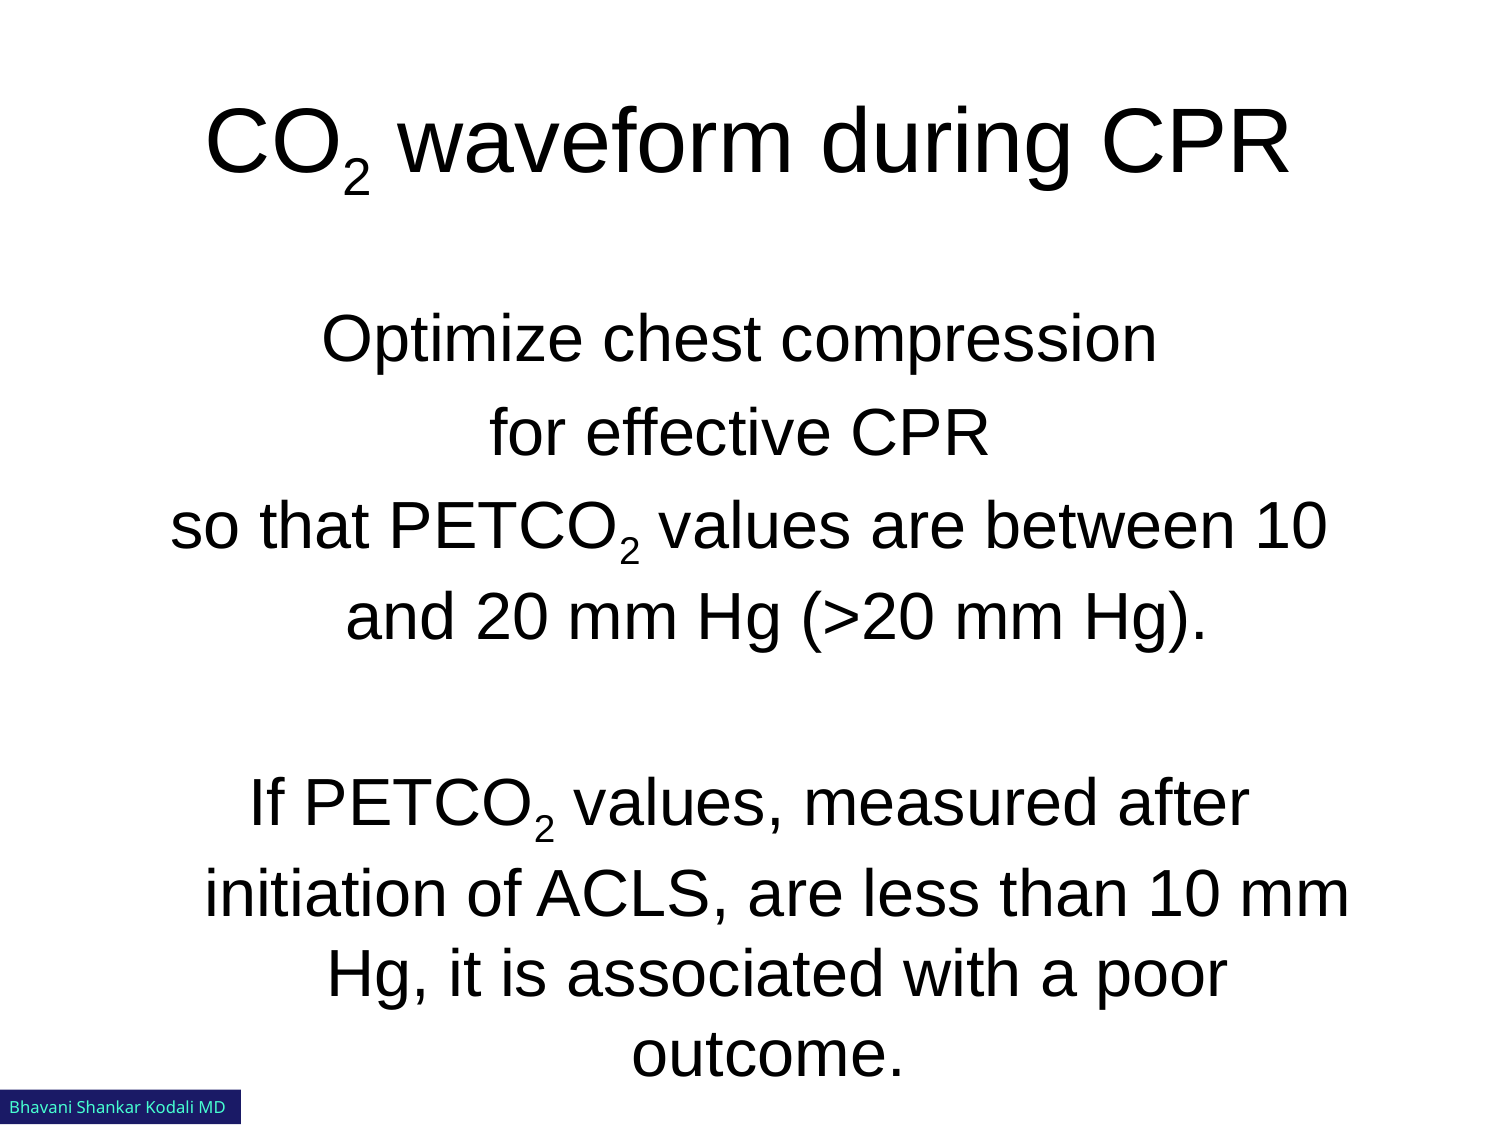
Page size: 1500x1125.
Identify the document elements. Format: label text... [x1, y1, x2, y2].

title CO2 waveform during CPR [112, 50, 1388, 238]
list Optimize chest compression for effective CPR so that PETCO2 values are between 10 and 20 mm Hg (>20 mm Hg). If PETCO2 values, measured after initiation of ACLS, are less than 10 mm Hg, it is associated with a poor outcome. [112, 287, 1388, 963]
text_box Bhavani Shankar Kodali MD [0, 1089, 241, 1125]
